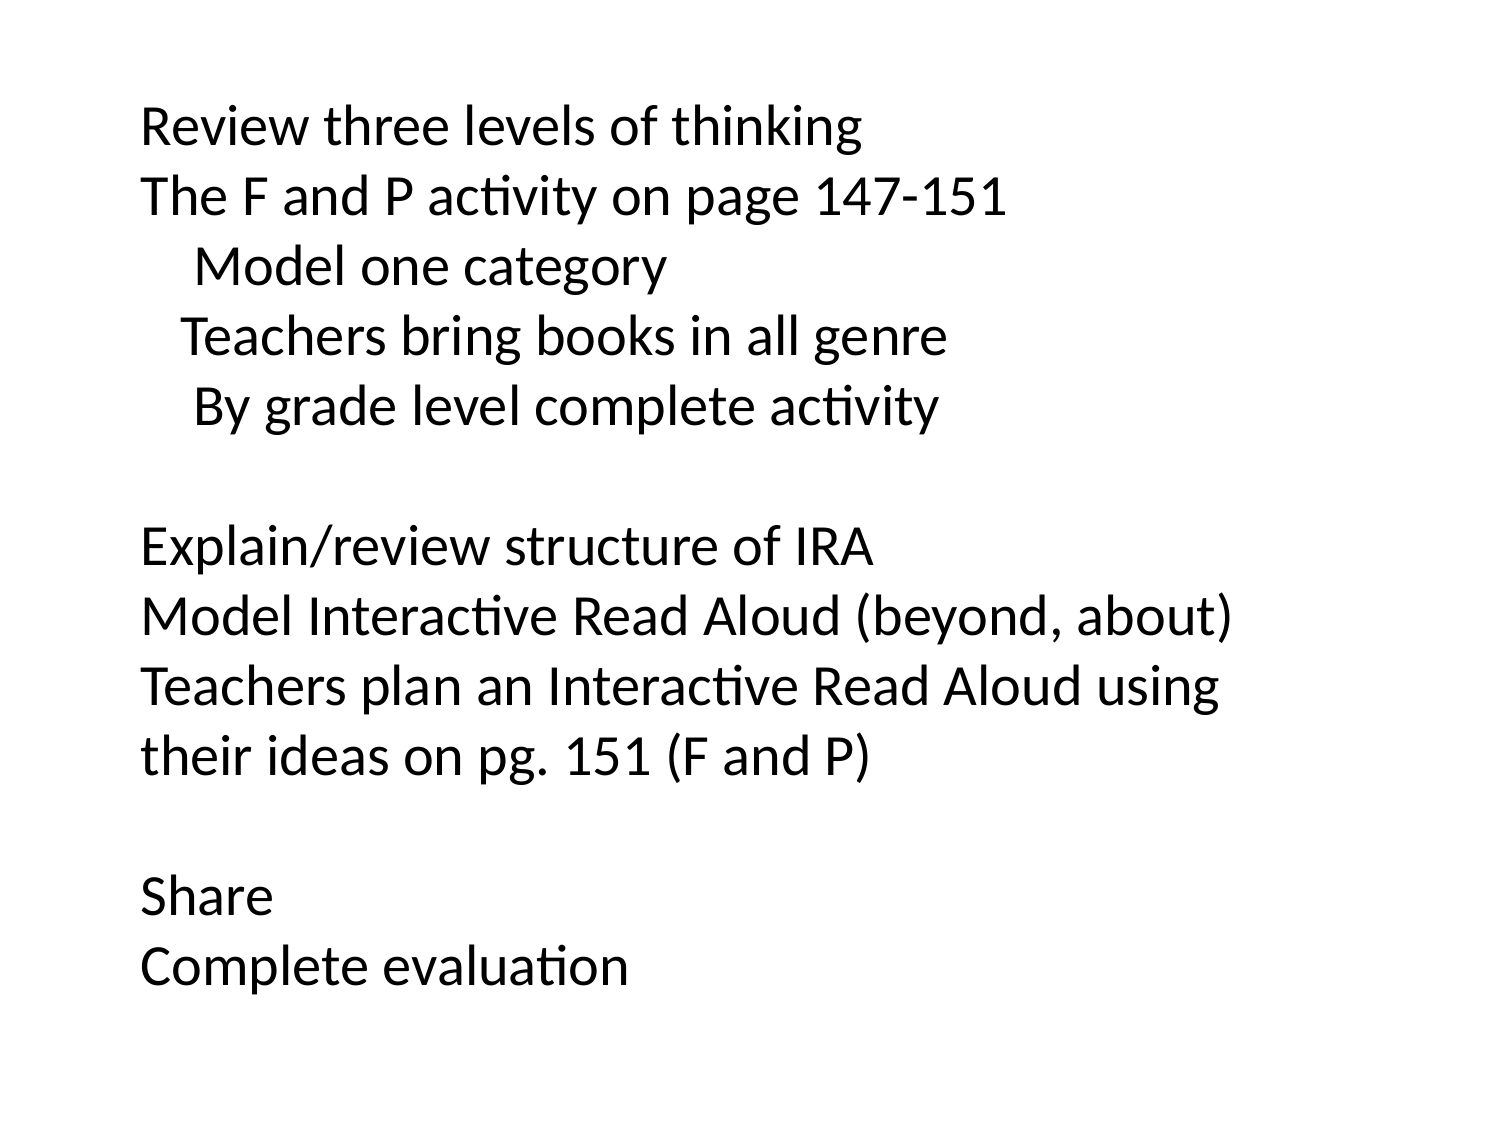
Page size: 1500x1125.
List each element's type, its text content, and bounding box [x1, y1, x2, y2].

text_box Review three levels of thinking The F and P activity on page 147-151 Model one category Teachers bring books in all genre By grade level complete activity Explain/review structure of IRA Model Interactive Read Aloud (beyond, about) Teachers plan an Interactive Read Aloud using their ideas on pg. 151 (F and P) Share Complete evaluation [126, 79, 1351, 1005]
